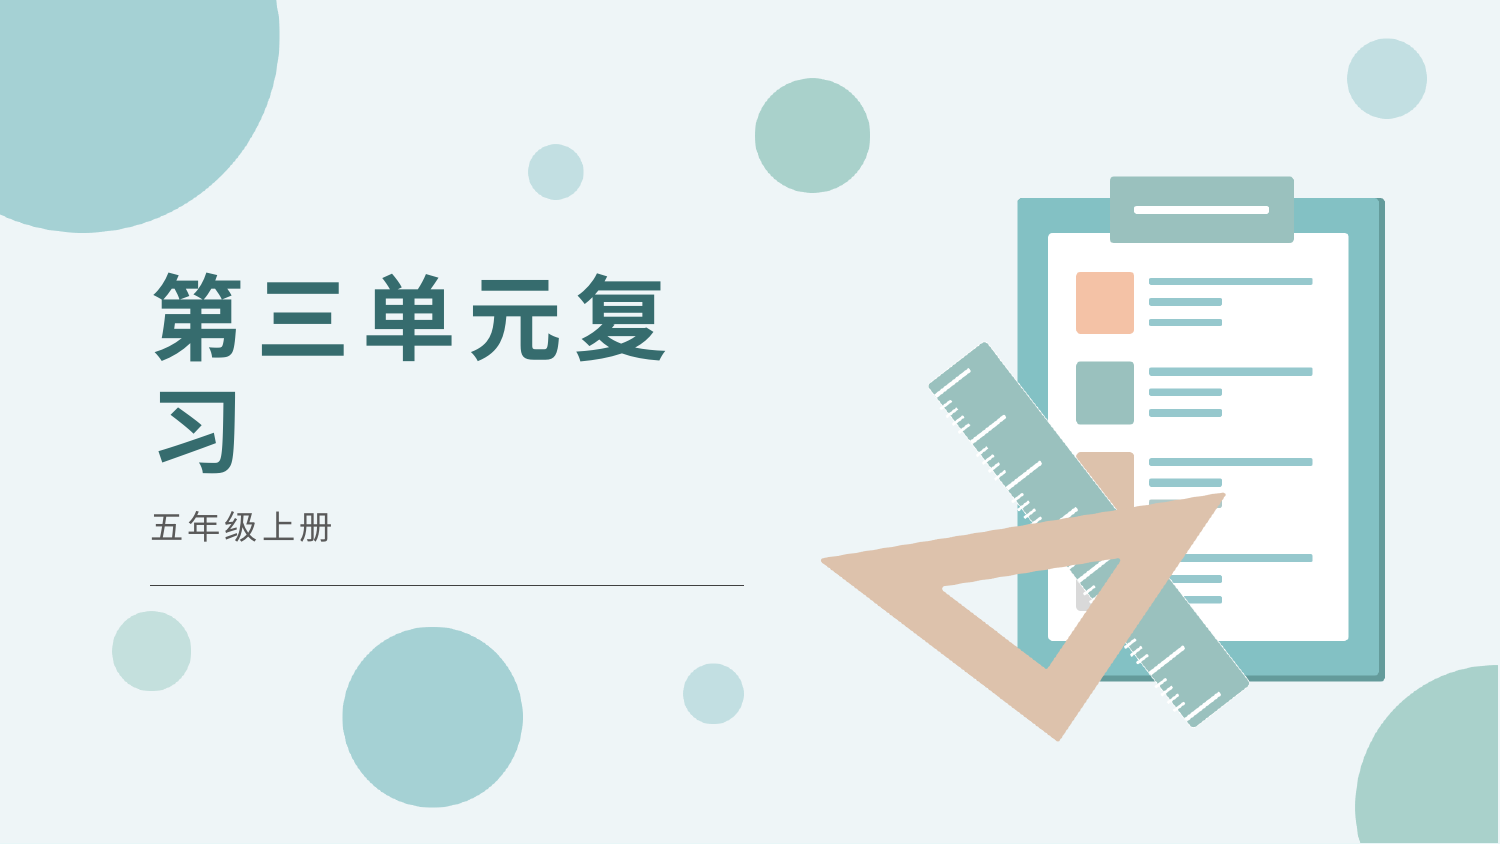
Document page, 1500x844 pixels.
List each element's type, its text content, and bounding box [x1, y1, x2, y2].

text_box 五年级上册 [149, 506, 744, 552]
text_box 第三单元复习 [150, 257, 744, 485]
picture [0, 0, 1500, 843]
